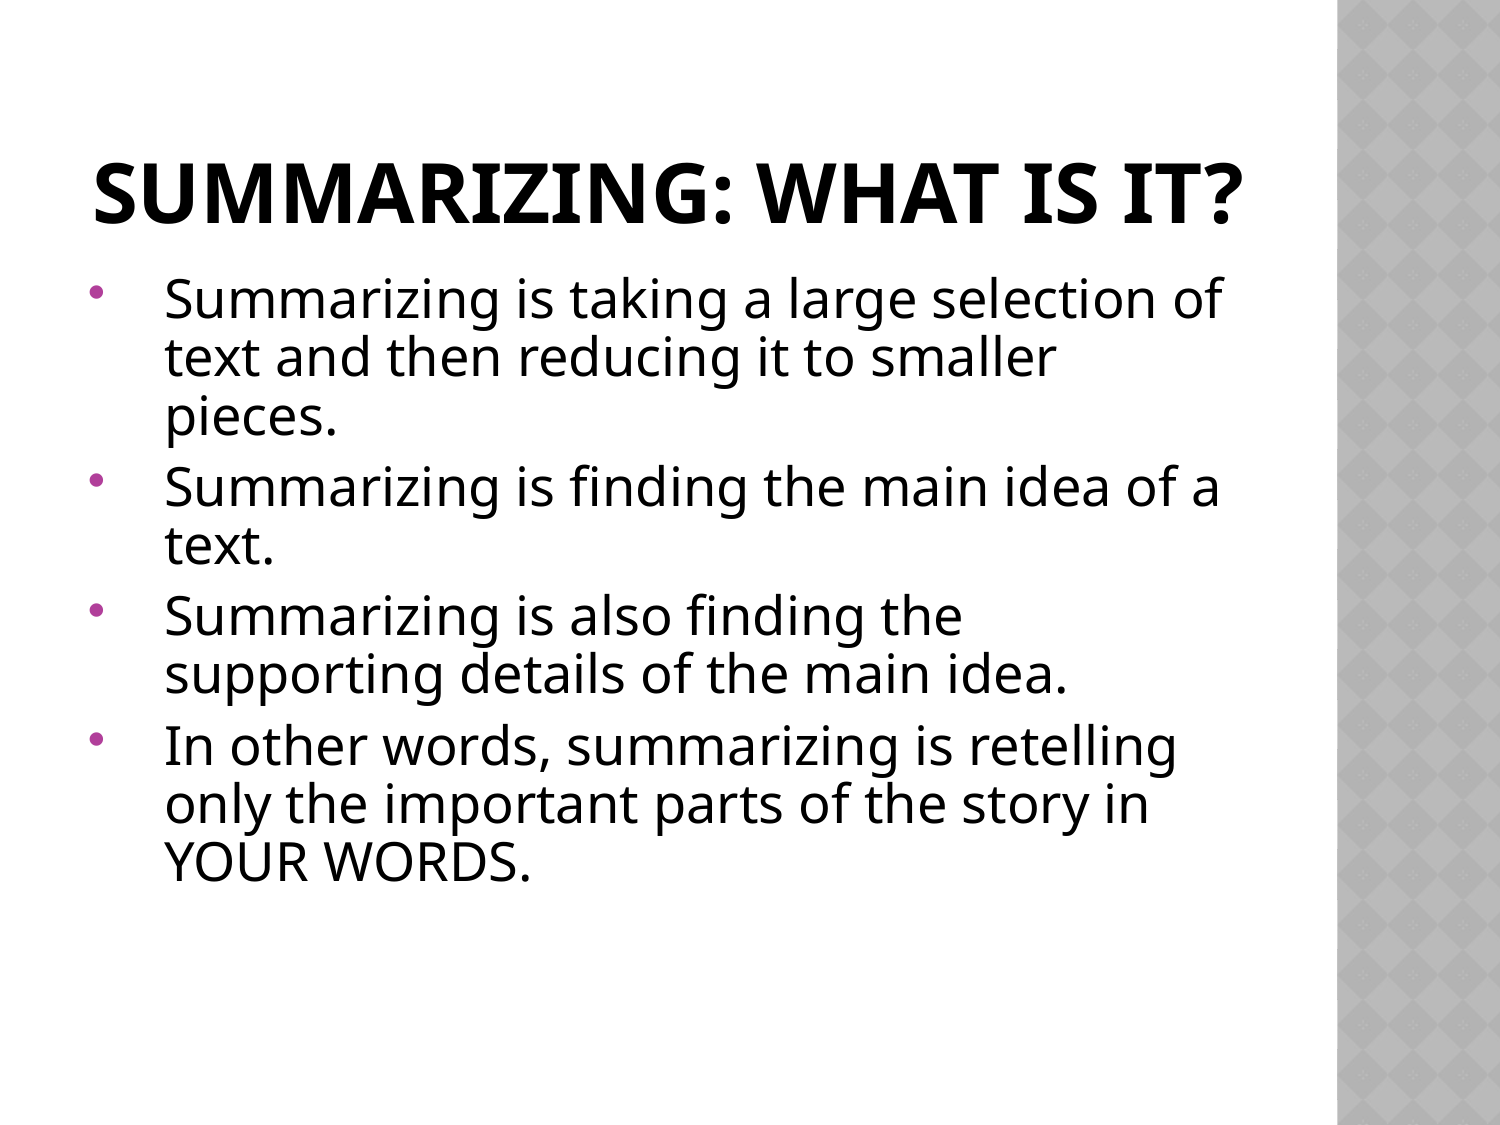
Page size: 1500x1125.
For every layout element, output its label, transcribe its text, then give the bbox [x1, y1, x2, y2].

title Summarizing: What is it? [75, 52, 1263, 240]
list Summarizing is taking a large selection of text and then reducing it to smaller pieces. Summarizing is finding the main idea of a text. Summarizing is also finding the supporting details of the main idea. In other words, summarizing is retelling only the important parts of the story in YOUR WORDS. [75, 264, 1263, 1059]
